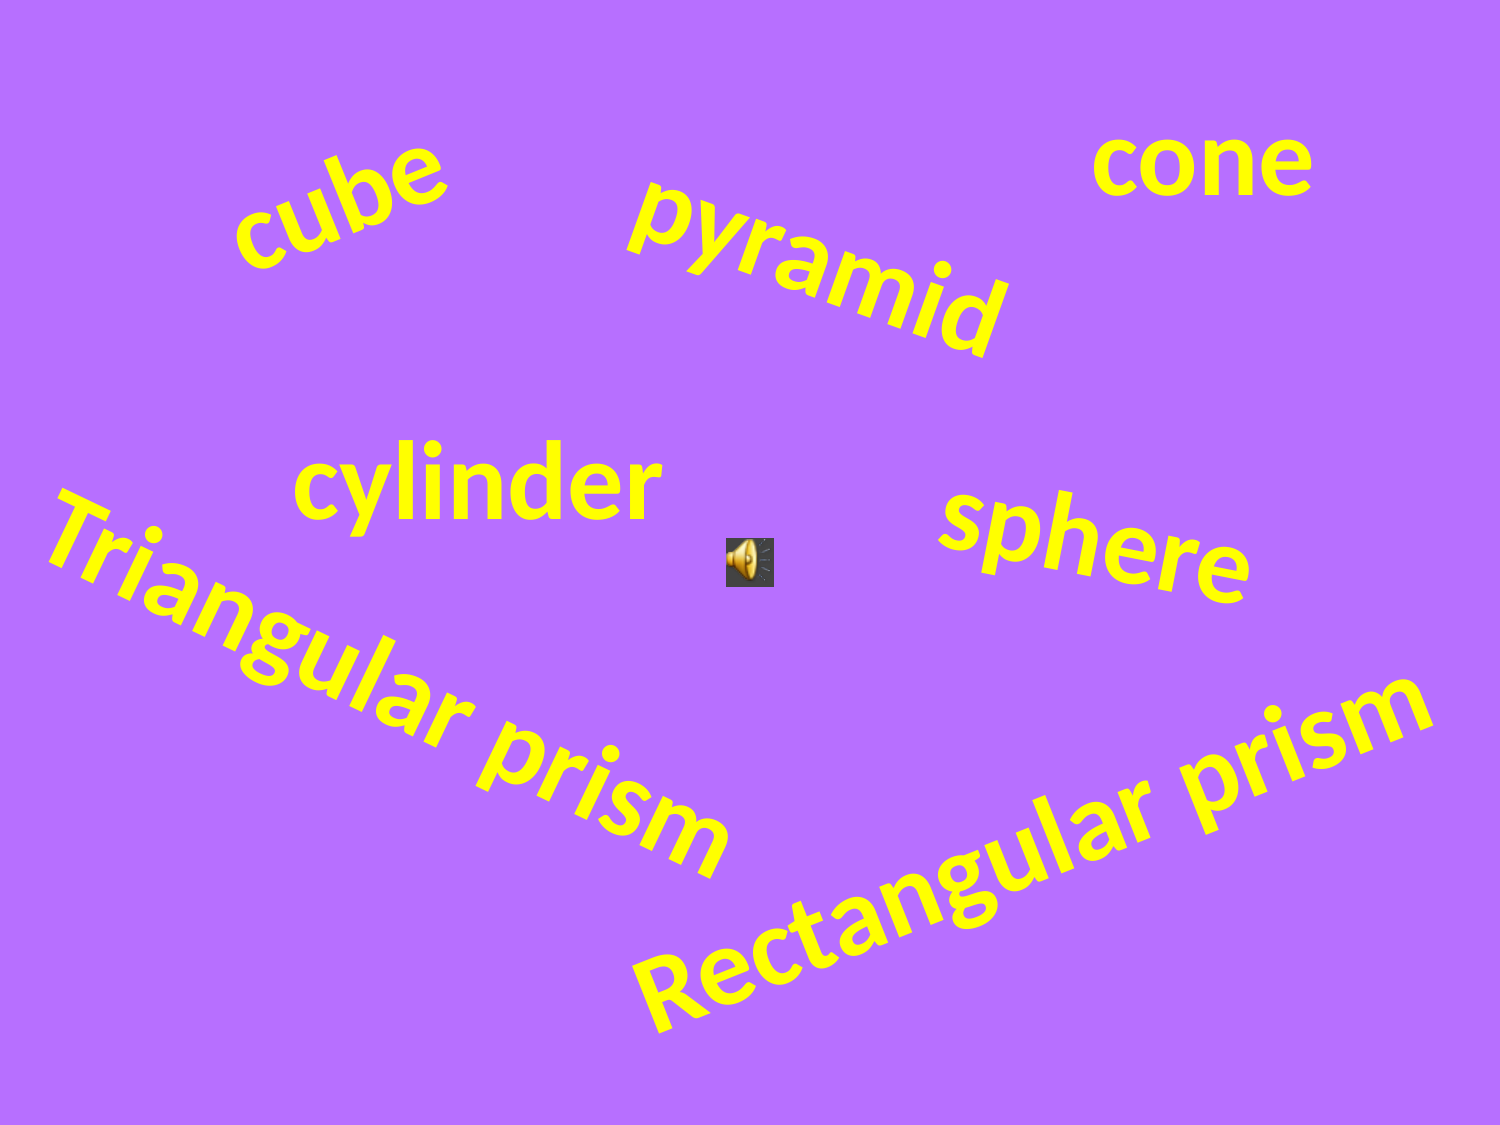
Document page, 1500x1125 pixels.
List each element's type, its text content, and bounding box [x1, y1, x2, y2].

picture [724, 537, 776, 588]
text_box cube [188, 75, 481, 311]
text_box Rectangular prism [594, 605, 1465, 1070]
text_box pyramid [602, 113, 1045, 395]
text_box cone [1076, 74, 1331, 225]
text_box sphere [914, 425, 1285, 640]
text_box Triangular prism [4, 439, 782, 916]
text_box cylinder [276, 399, 681, 550]
